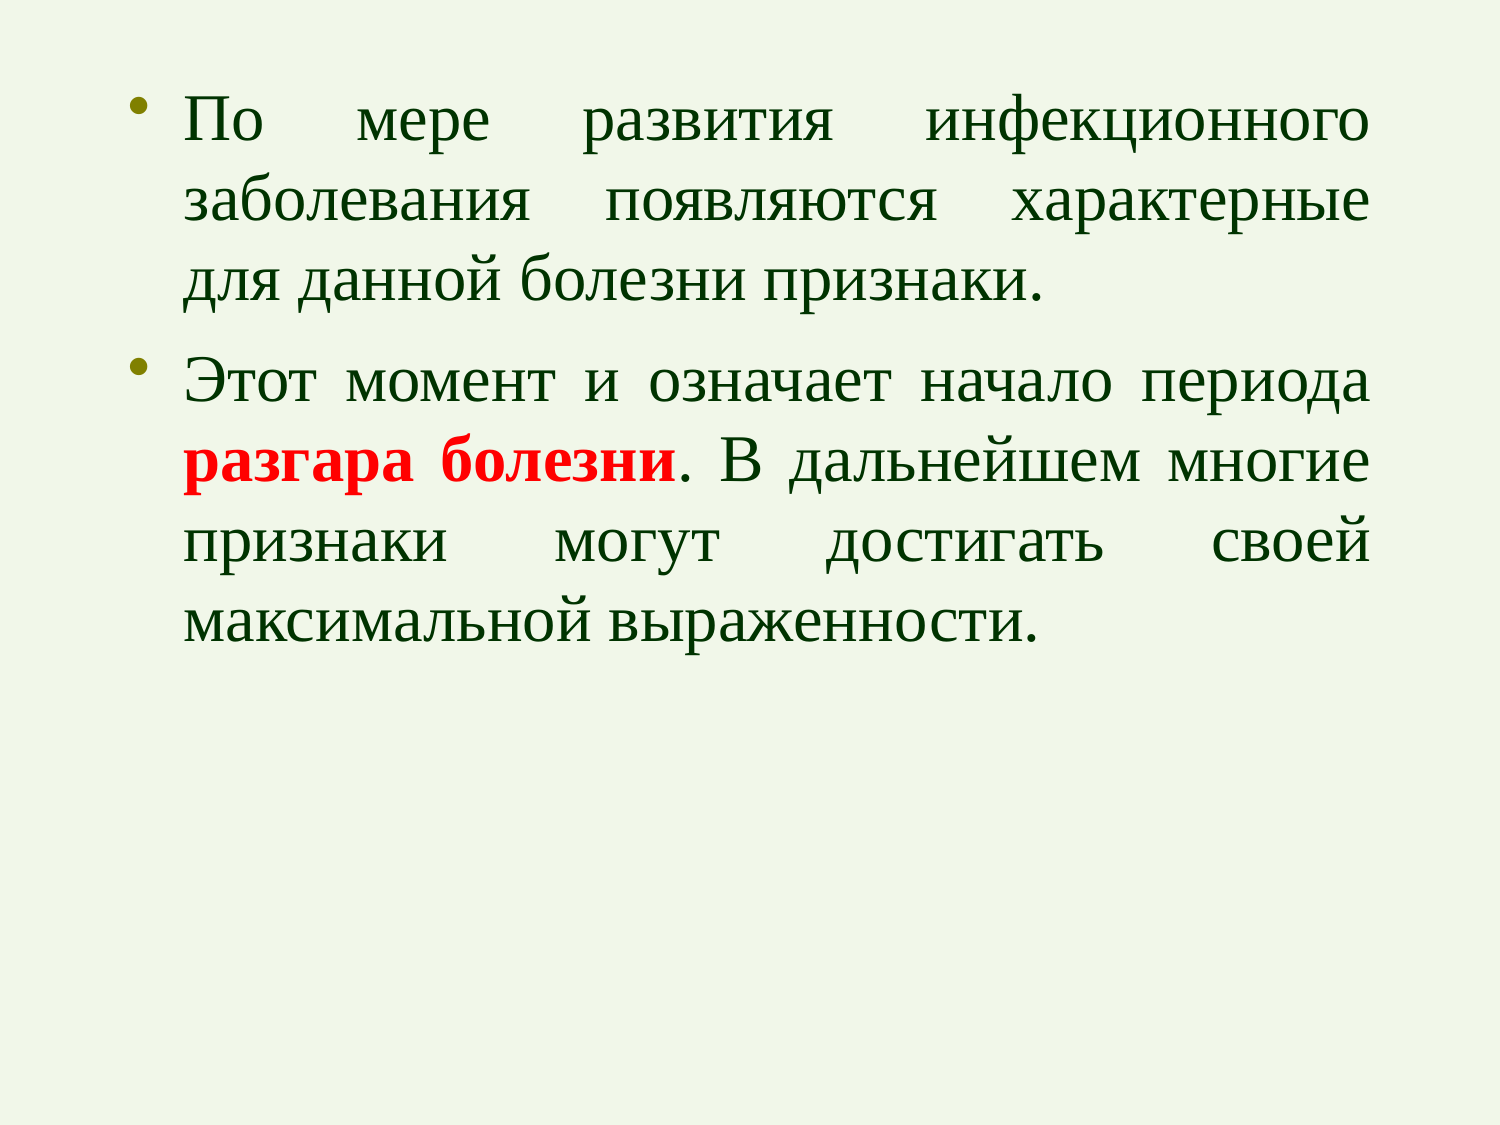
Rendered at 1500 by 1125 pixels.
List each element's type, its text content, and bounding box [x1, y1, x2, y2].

list По мере развития инфекционного заболевания появляются характерные для данной болезни признаки. Этот момент и означает начало периода разгара болезни. В дальнейшем многие признаки могут достигать своей максимальной выраженности. [112, 66, 1388, 1059]
